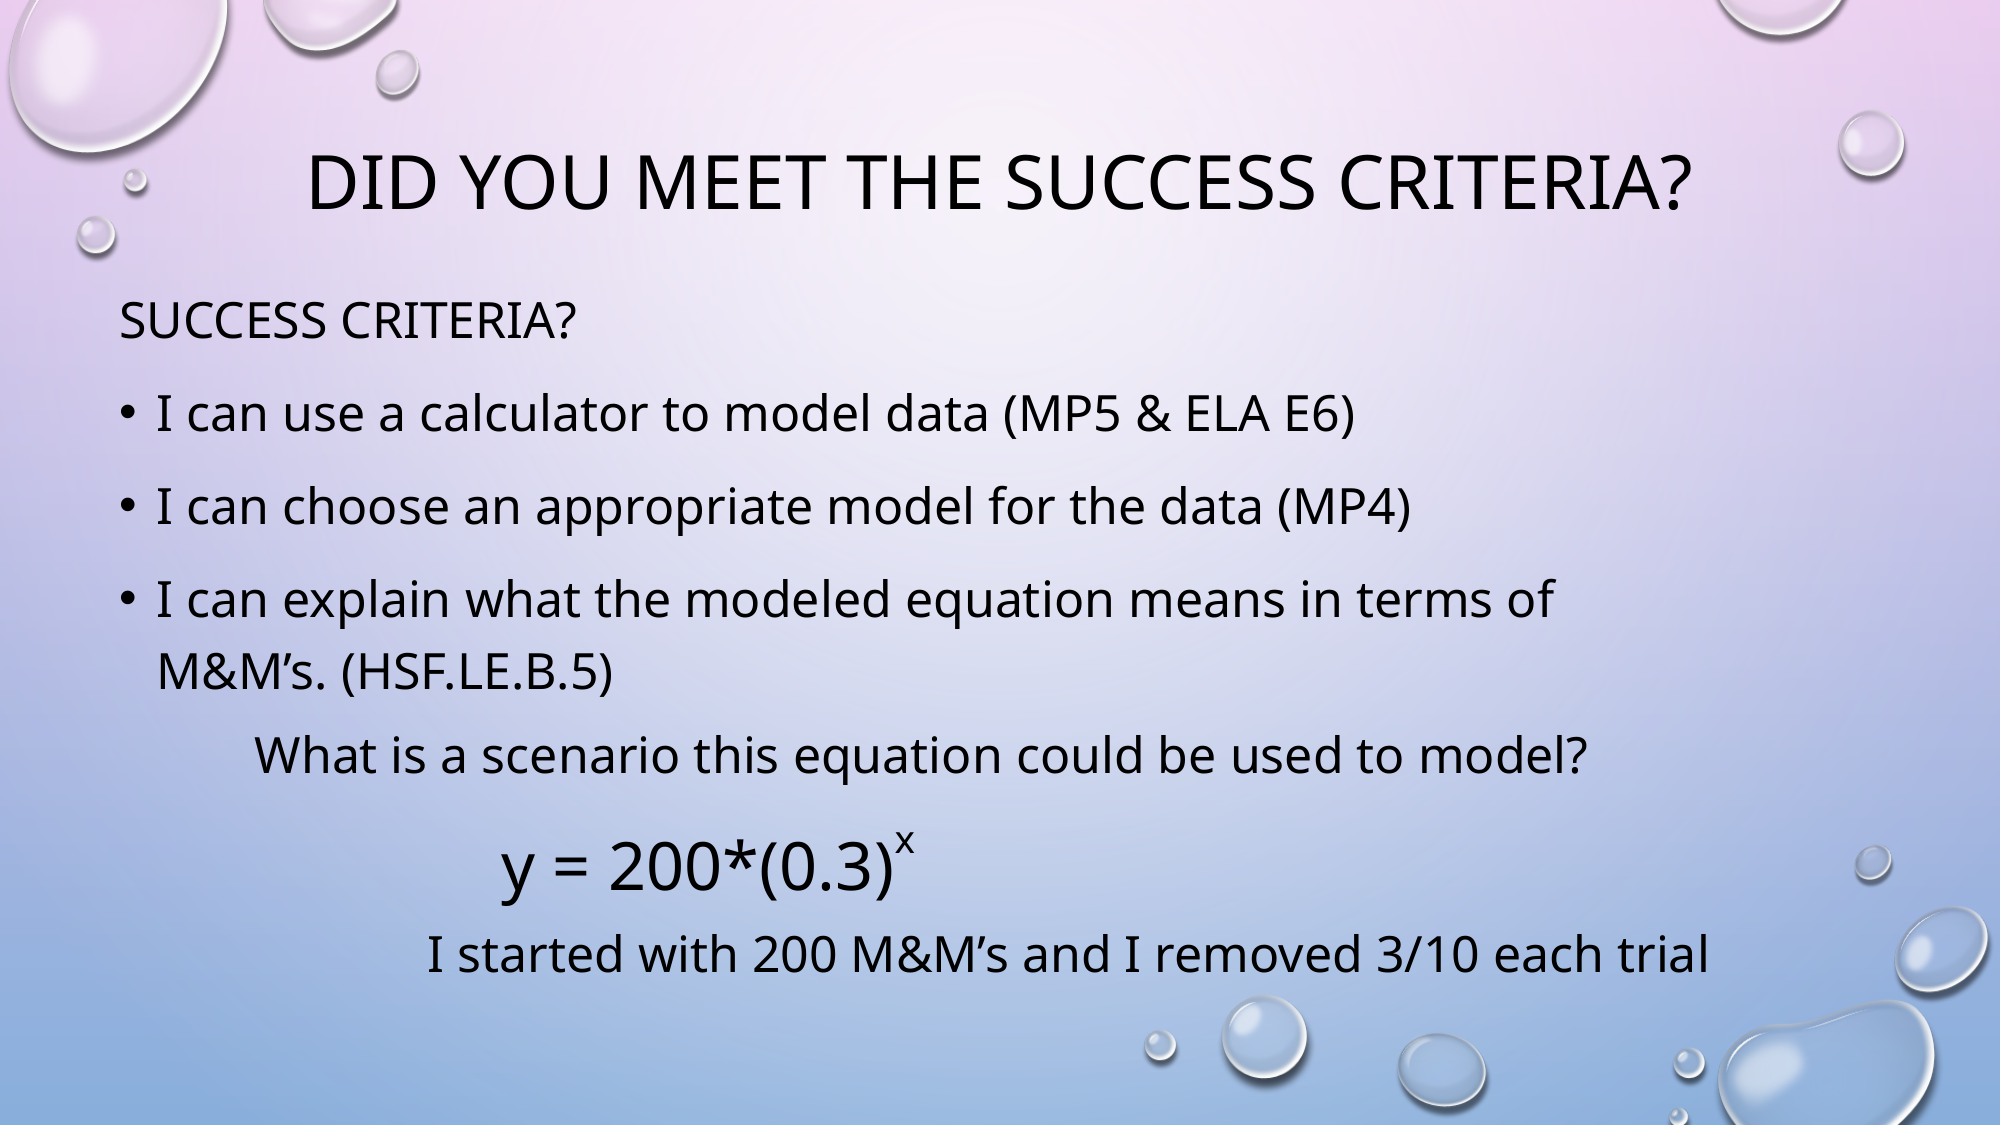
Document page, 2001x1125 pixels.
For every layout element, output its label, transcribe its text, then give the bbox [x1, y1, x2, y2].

text_box What is a scenario this equation could be used to model? [239, 704, 1761, 808]
title Did you meet the Success criteria? [149, 101, 1851, 270]
text_box y = 200*(0.3)x [411, 807, 930, 912]
text_box SUCCESS CRITERIA? I can use a calculator to model data (MP5 & ELA E6) I can choose an appropriate model for the data (MP4) I can explain what the modeled equation means in terms of M&M’s. (HSF.LE.B.5) [104, 269, 1625, 742]
text_box I started with 200 M&M’s and I removed 3/10 each trial [412, 903, 1934, 1006]
text_box [289, 968, 1811, 1125]
picture [0, 0, 2000, 1125]
